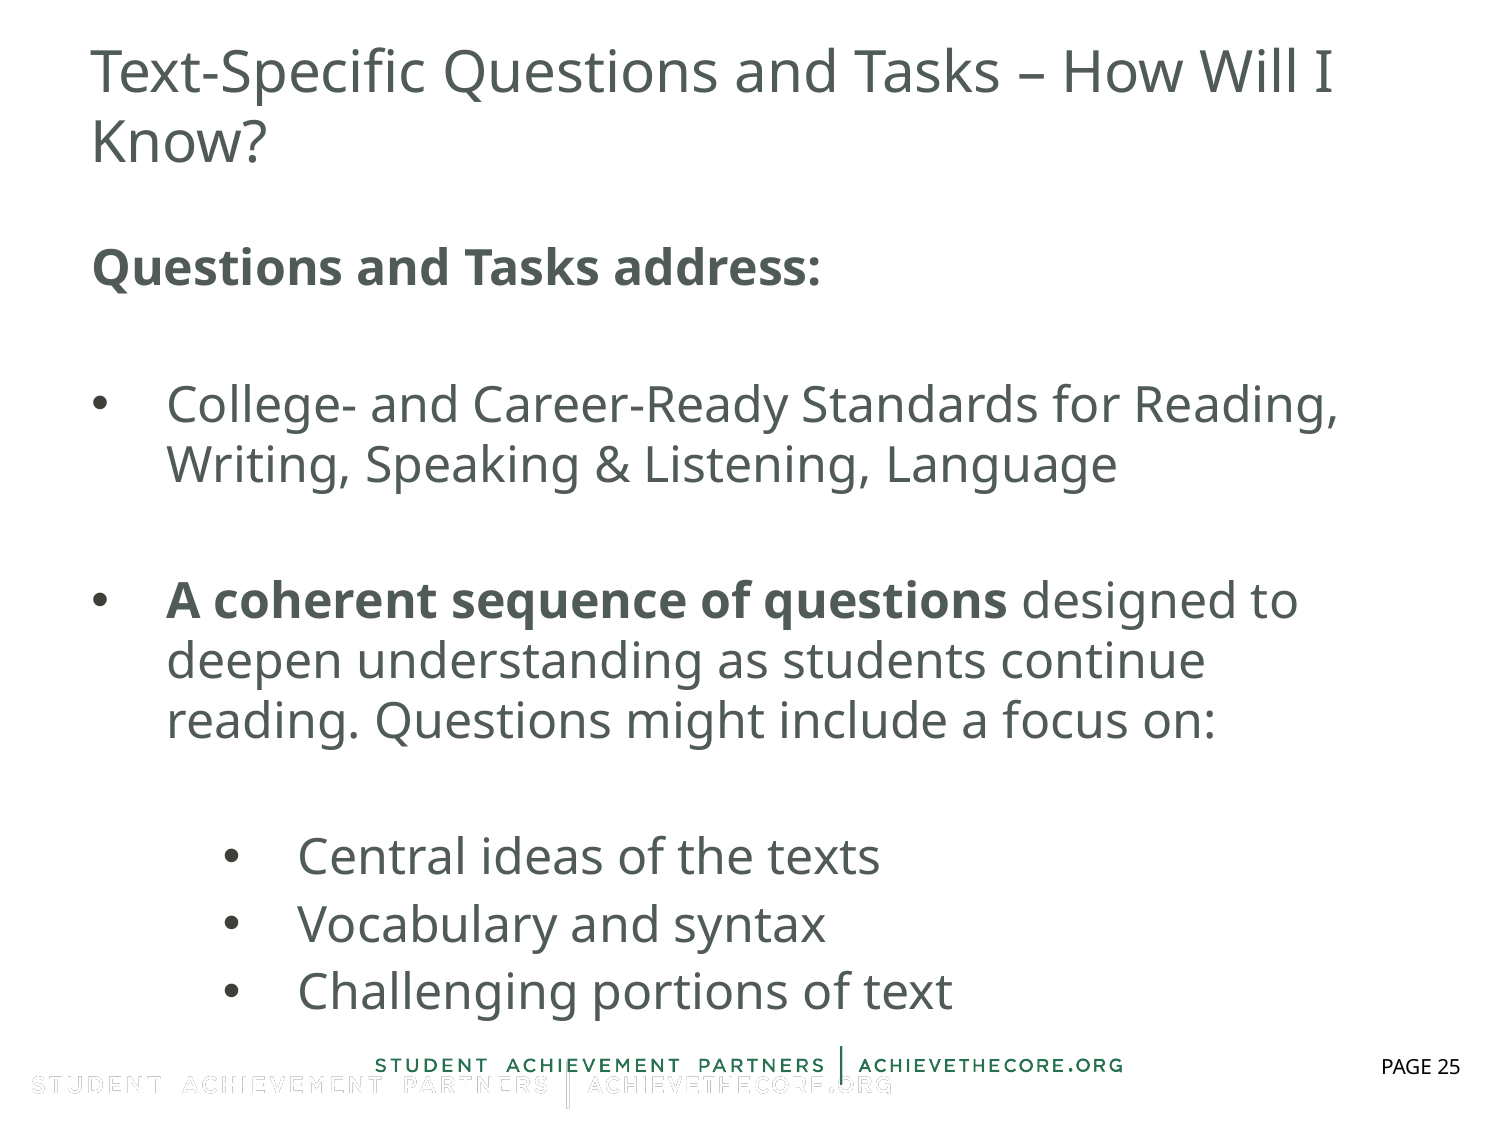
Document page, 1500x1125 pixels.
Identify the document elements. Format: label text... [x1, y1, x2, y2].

text_box Text-Specific Questions and Tasks – How Will I Know? [74, 32, 1425, 175]
picture [12, 1046, 1122, 1112]
list Questions and Tasks address: College- and Career-Ready Standards for Reading, Writing, Speaking & Listening, Language A coherent sequence of questions designed to deepen understanding as students continue reading. Questions might include a focus on: Central ideas of the texts Vocabulary and syntax Challenging portions of text [76, 228, 1427, 966]
